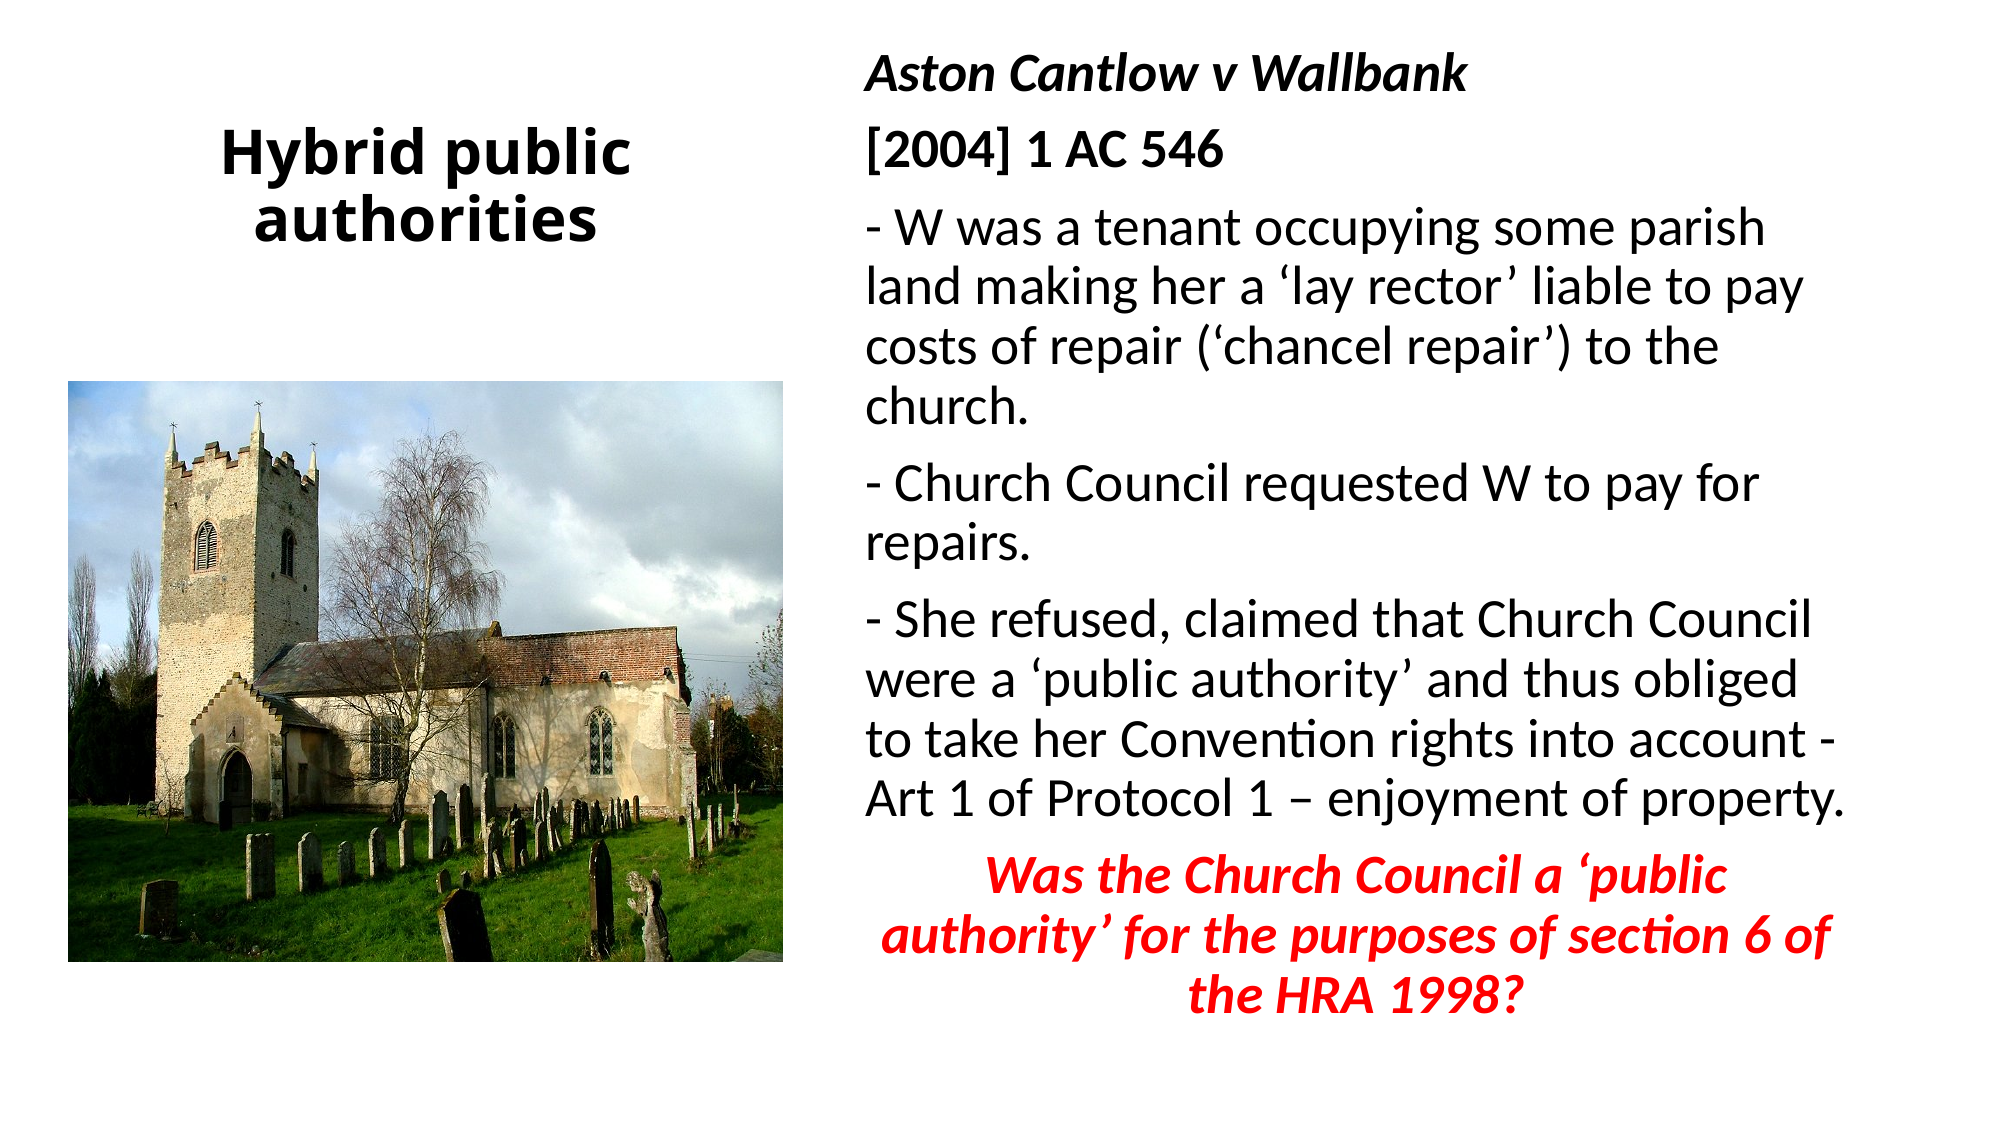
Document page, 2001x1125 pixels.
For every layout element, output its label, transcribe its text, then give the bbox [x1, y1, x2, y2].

title Hybrid public authorities [68, 113, 783, 338]
list Aston Cantlow v Wallbank [2004] 1 AC 546 - W was a tenant occupying some parish land making her a ‘lay rector’ liable to pay costs of repair (‘chancel repair’) to the church. - Church Council requested W to pay for repairs. - She refused, claimed that Church Council were a ‘public authority’ and thus obliged to take her Convention rights into account - Art 1 of Protocol 1 – enjoyment of property. Was the Church Council a ‘public authority’ for the purposes of section 6 of the HRA 1998? [850, 35, 1863, 1057]
picture [68, 381, 783, 962]
